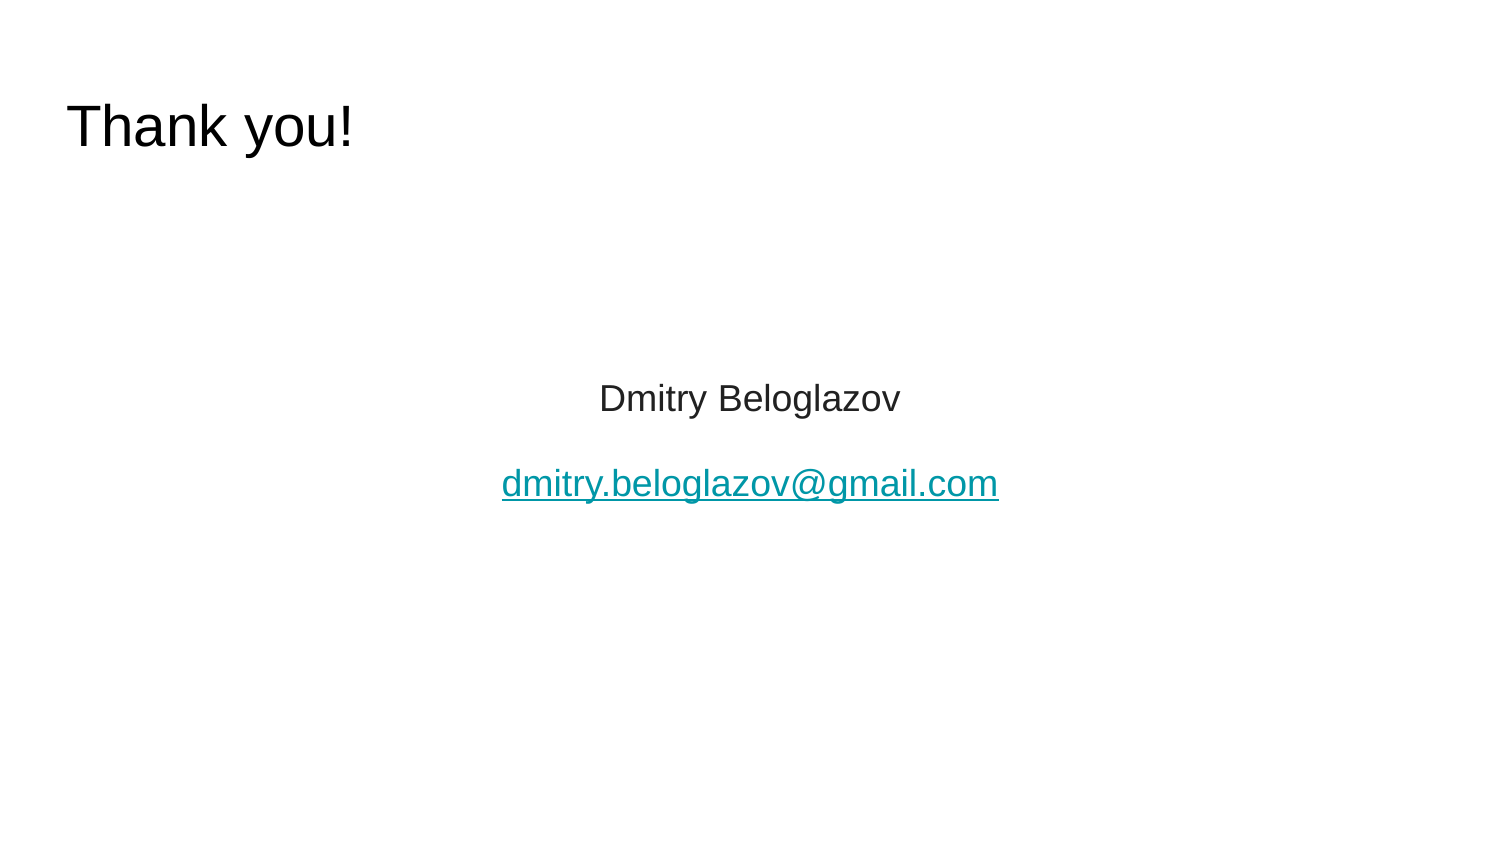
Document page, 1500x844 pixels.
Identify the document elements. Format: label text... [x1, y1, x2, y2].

title Thank you! [51, 72, 1449, 167]
list Dmitry Beloglazov dmitry.beloglazov@gmail.com [51, 189, 1449, 750]
